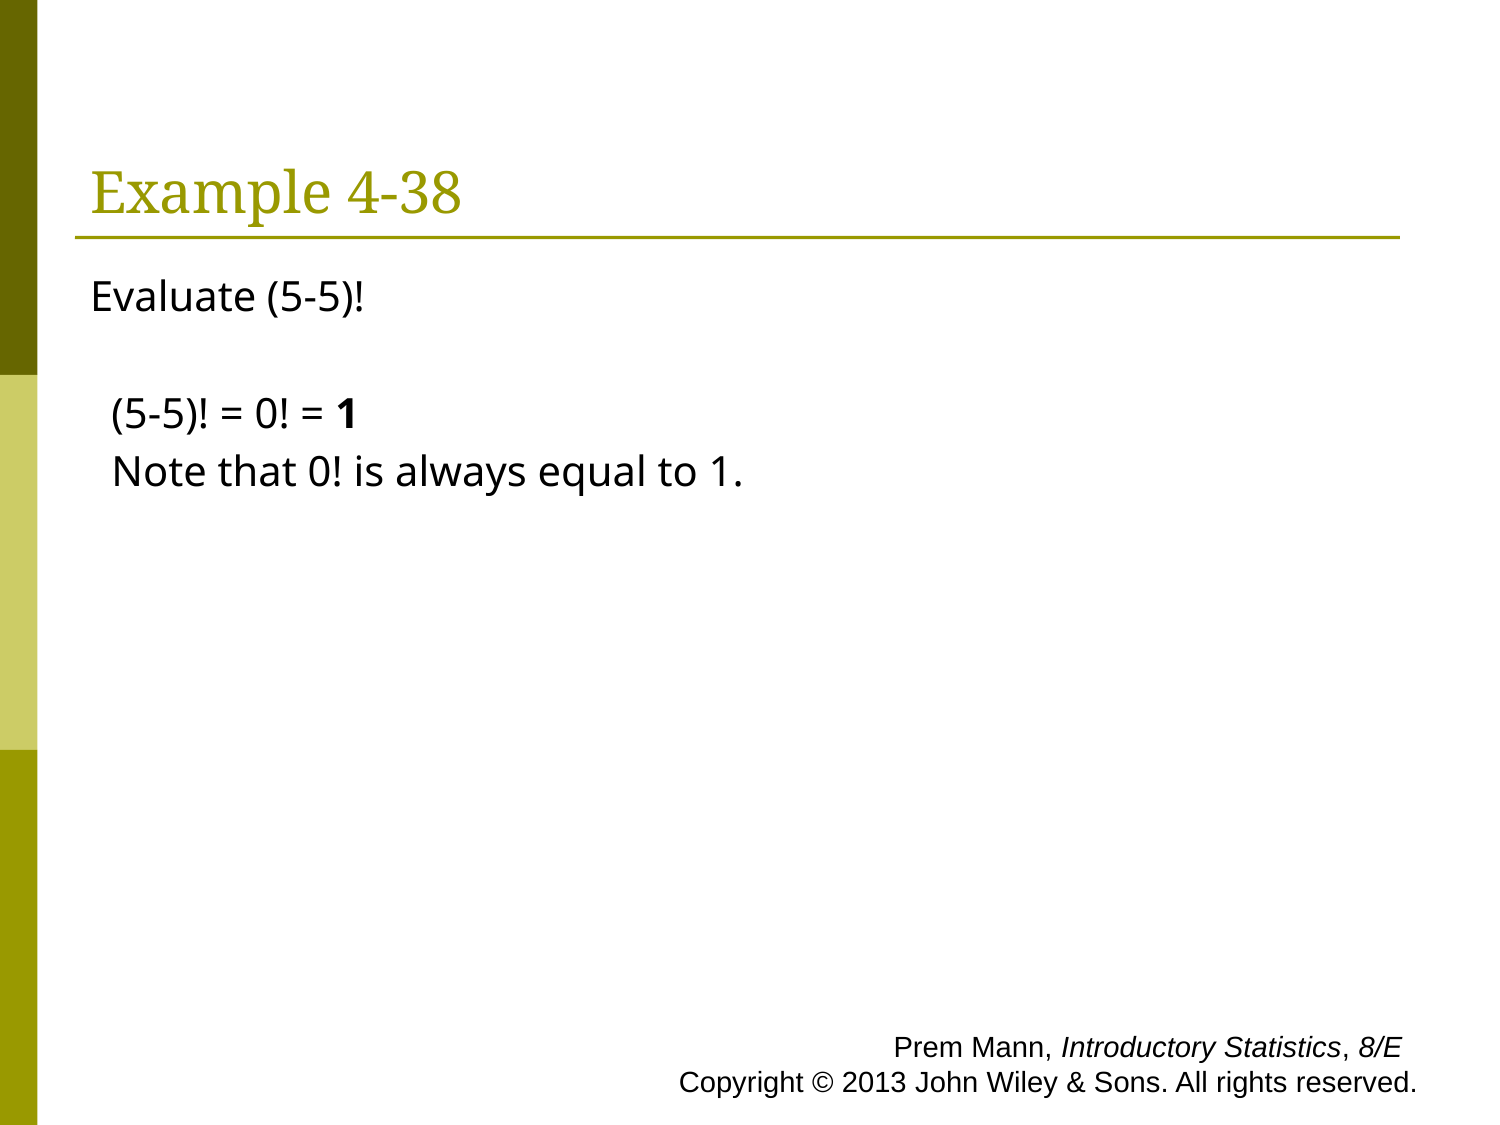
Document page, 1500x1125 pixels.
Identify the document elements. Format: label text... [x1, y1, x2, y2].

title Example 4-38 [75, 45, 1425, 233]
text_box Prem Mann, Introductory Statistics, 8/E Copyright © 2013 John Wiley & Sons. All rights reserved. [664, 1020, 1449, 1106]
list Evaluate (5-5)! (5-5)! = 0! = 1 Note that 0! is always equal to 1. [75, 262, 1420, 938]
